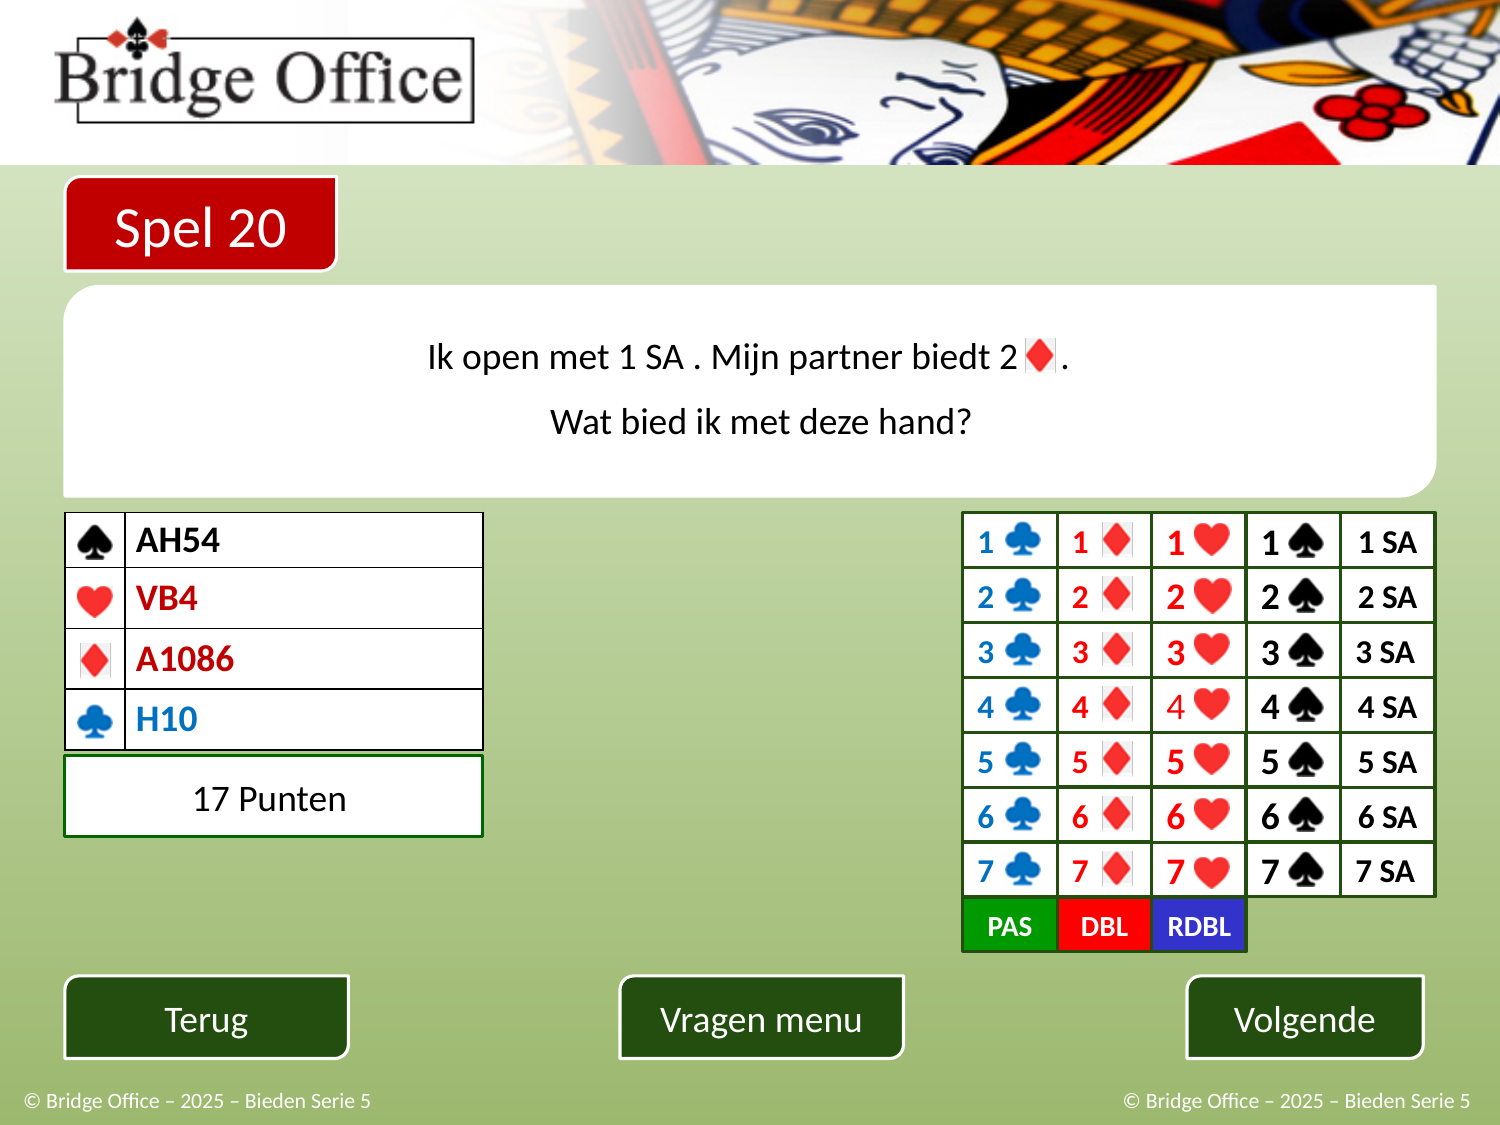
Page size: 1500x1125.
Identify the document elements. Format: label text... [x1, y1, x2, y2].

picture [1194, 633, 1230, 666]
picture [1099, 796, 1135, 833]
text_box RDBL [1153, 898, 1248, 953]
text_box 1 [1153, 511, 1245, 569]
text_box 2 [1056, 569, 1153, 621]
picture [1022, 338, 1059, 374]
picture [1288, 796, 1324, 833]
text_box 4 [961, 676, 1059, 734]
text_box 3 [1245, 621, 1339, 676]
text_box 17 Punten [63, 754, 484, 838]
picture [77, 585, 114, 618]
text_box Spel 20 [63, 178, 339, 273]
table_cell [66, 568, 124, 628]
text_box DBL [1059, 898, 1153, 953]
text_box © Bridge Office – 2025 – Bieden Serie 5 [1107, 1079, 1500, 1121]
table_cell H10 [126, 690, 482, 749]
picture [1004, 796, 1041, 833]
picture [1004, 576, 1041, 613]
picture [1288, 521, 1325, 558]
text_box 5 [1153, 734, 1248, 786]
text_box 4 [1059, 676, 1150, 734]
text_box 5 [1059, 734, 1153, 786]
text_box 3 [1056, 621, 1150, 676]
picture [0, 0, 1500, 166]
picture [1099, 686, 1135, 723]
text_box 4 [1245, 676, 1339, 734]
text_box 1 [1059, 511, 1153, 569]
text_box Wat bied ik met deze hand? [528, 389, 995, 450]
table_header [66, 513, 124, 567]
text_box 2 [1245, 569, 1339, 621]
text_box [63, 284, 1437, 498]
text_box 6 [961, 786, 1056, 841]
text_box Vragen menu [618, 974, 906, 1061]
text_box 2 [961, 569, 1056, 621]
picture [1193, 578, 1232, 614]
text_box 5 SA [1339, 734, 1437, 786]
text_box 3 SA [1339, 621, 1437, 676]
picture [1288, 741, 1324, 778]
text_box Terug [63, 974, 350, 1061]
picture [1004, 741, 1041, 778]
text_box Ik open met 1 SA . Mijn partner biedt 2 . [394, 324, 1104, 385]
text_box 4 SA [1339, 676, 1437, 734]
picture [1099, 522, 1135, 558]
picture [77, 524, 114, 561]
text_box 1 SA [1342, 511, 1437, 569]
picture [1004, 631, 1041, 668]
picture [1193, 523, 1230, 556]
text_box 6 [1245, 786, 1339, 841]
text_box 2 [1153, 569, 1245, 621]
picture [77, 703, 114, 740]
table_cell VB4 [126, 568, 482, 628]
text_box 2 SA [1339, 569, 1437, 621]
picture [1288, 851, 1324, 887]
picture [1288, 631, 1324, 668]
text_box 7 [1245, 841, 1339, 898]
picture [1288, 686, 1324, 723]
table_cell [66, 629, 124, 688]
picture [1099, 851, 1135, 887]
picture [1099, 741, 1135, 778]
picture [1004, 686, 1041, 723]
text_box 4 [1150, 676, 1245, 734]
text_box 7 [1056, 841, 1150, 898]
text_box 1 [961, 511, 1059, 569]
text_box 6 SA [1339, 786, 1437, 844]
text_box 3 [1150, 621, 1245, 676]
picture [1099, 631, 1135, 668]
text_box 7 SA [1339, 844, 1437, 898]
text_box 7 [1150, 841, 1245, 898]
text_box Volgende [1185, 974, 1425, 1061]
table_cell [66, 690, 124, 749]
picture [1193, 743, 1230, 776]
picture [1004, 521, 1041, 558]
text_box 5 [1248, 734, 1339, 786]
text_box 1 [1245, 511, 1342, 569]
table_cell A1086 [126, 629, 482, 688]
picture [77, 643, 114, 679]
picture [1193, 857, 1230, 890]
text_box PAS [961, 896, 1059, 953]
picture [1004, 851, 1041, 887]
text_box 6 [1056, 786, 1150, 841]
table_header AH54 [126, 513, 482, 567]
text_box 3 [961, 621, 1056, 676]
text_box © Bridge Office – 2025 – Bieden Serie 5 [8, 1079, 393, 1121]
text_box 5 [961, 734, 1059, 786]
picture [1288, 576, 1324, 613]
picture [1193, 688, 1230, 721]
picture [1193, 798, 1230, 830]
picture [1099, 576, 1135, 613]
text_box 7 [961, 841, 1056, 896]
text_box 6 [1150, 786, 1245, 841]
